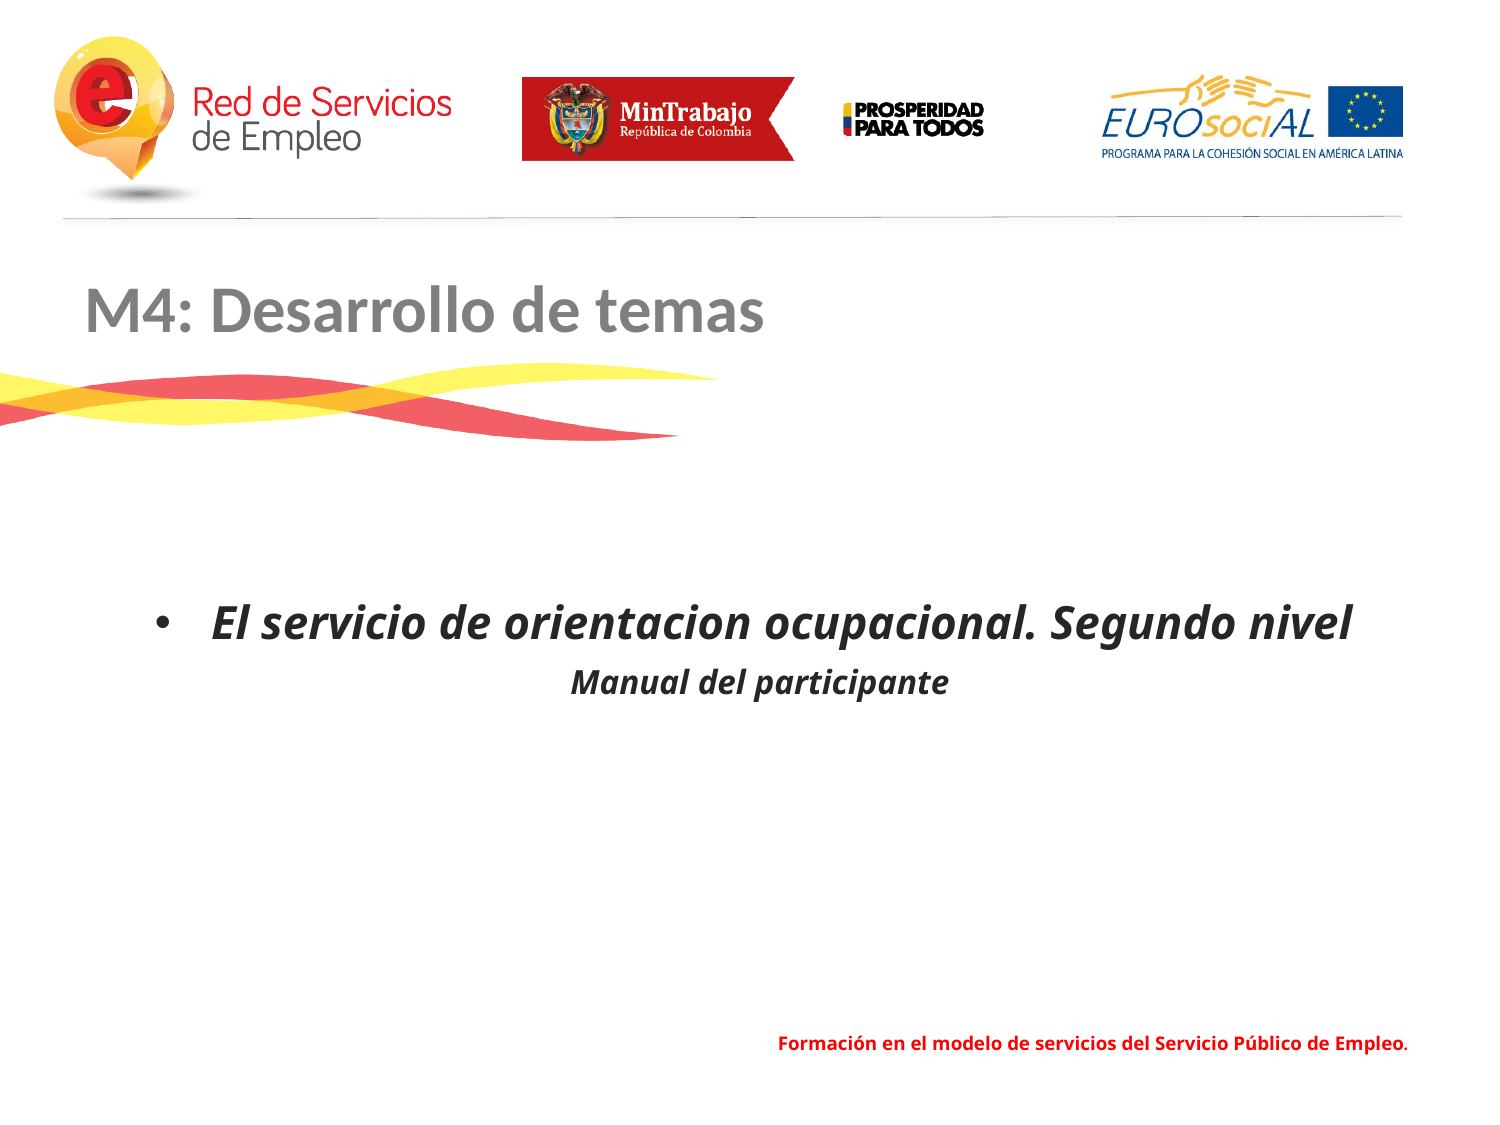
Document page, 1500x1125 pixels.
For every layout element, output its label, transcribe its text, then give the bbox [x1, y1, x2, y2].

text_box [62, 215, 1403, 220]
picture [0, 358, 721, 441]
picture [521, 77, 987, 162]
picture [1102, 74, 1403, 158]
title Formación en el modelo de servicios del Servicio Público de Empleo. [720, 999, 1471, 1088]
text_box El servicio de orientacion ocupacional. Segundo nivel Manual del participante [36, 586, 1472, 817]
text_box [23, 472, 1458, 703]
text_box M4: Desarrollo de temas [70, 258, 1202, 353]
picture [54, 35, 452, 205]
